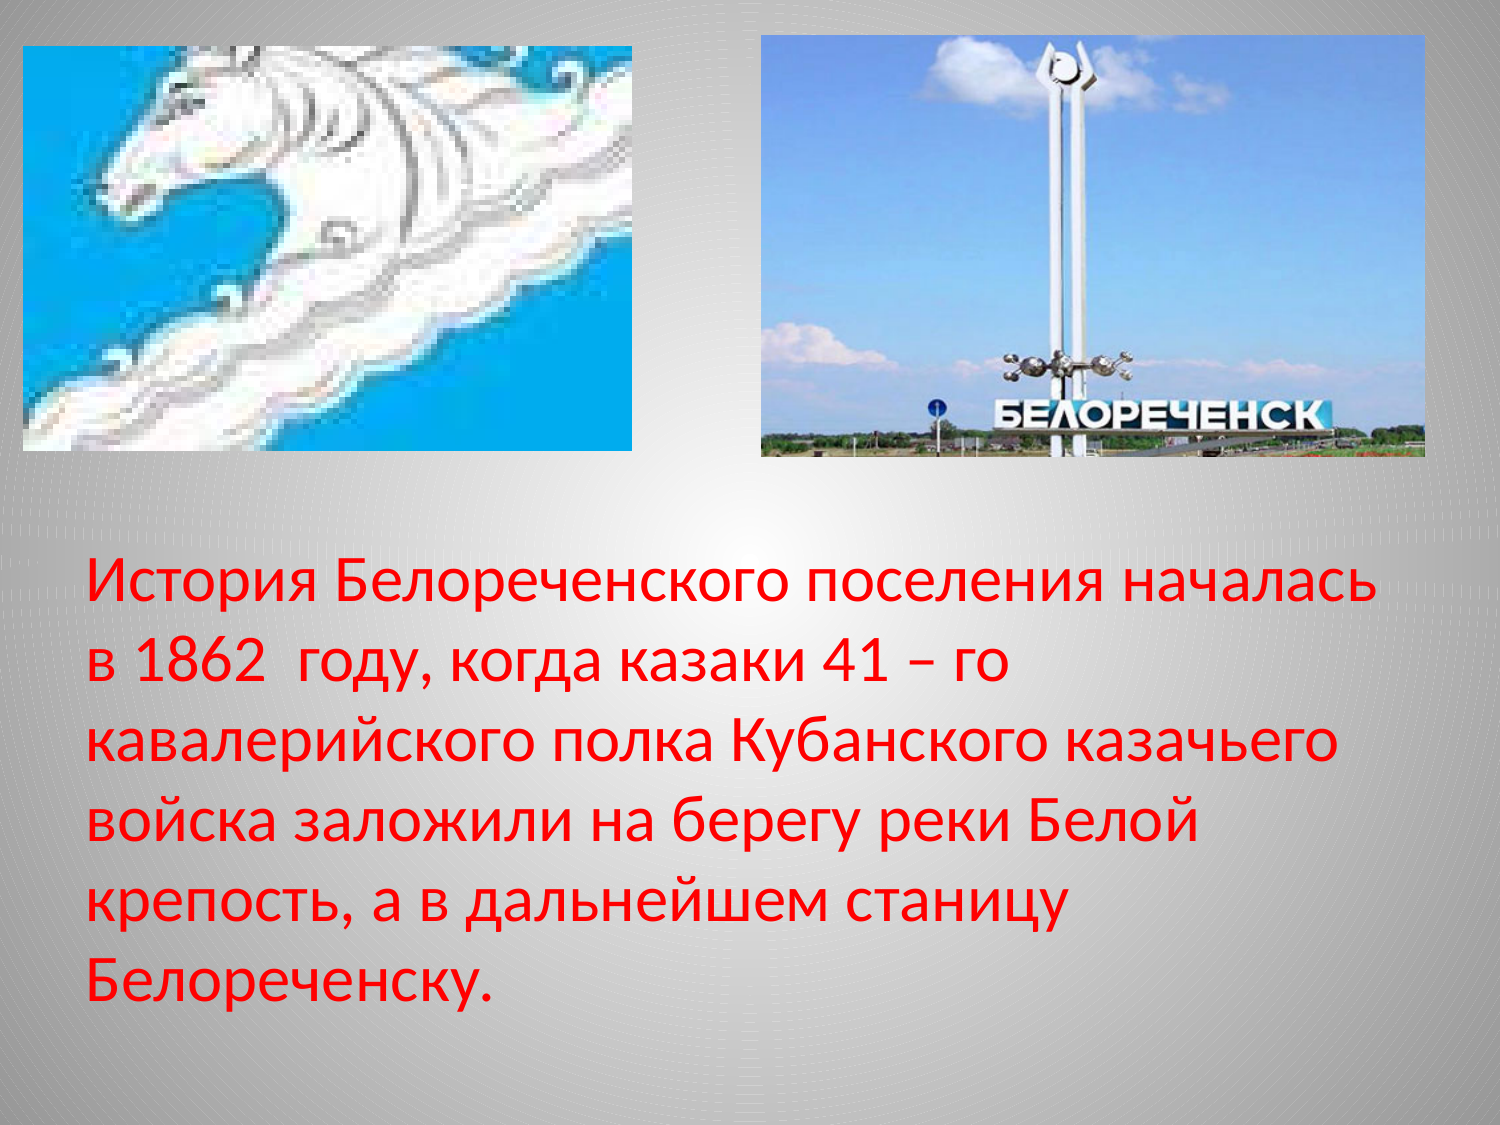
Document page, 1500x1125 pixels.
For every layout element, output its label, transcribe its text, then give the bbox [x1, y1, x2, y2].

picture [761, 34, 1425, 458]
picture [23, 46, 632, 451]
list История Белореченского поселения началась в 1862 году, когда казаки 41 – го кавалерийского полка Кубанского казачьего войска заложили на берегу реки Белой крепость, а в дальнейшем станицу Белореченску. [70, 527, 1407, 1011]
